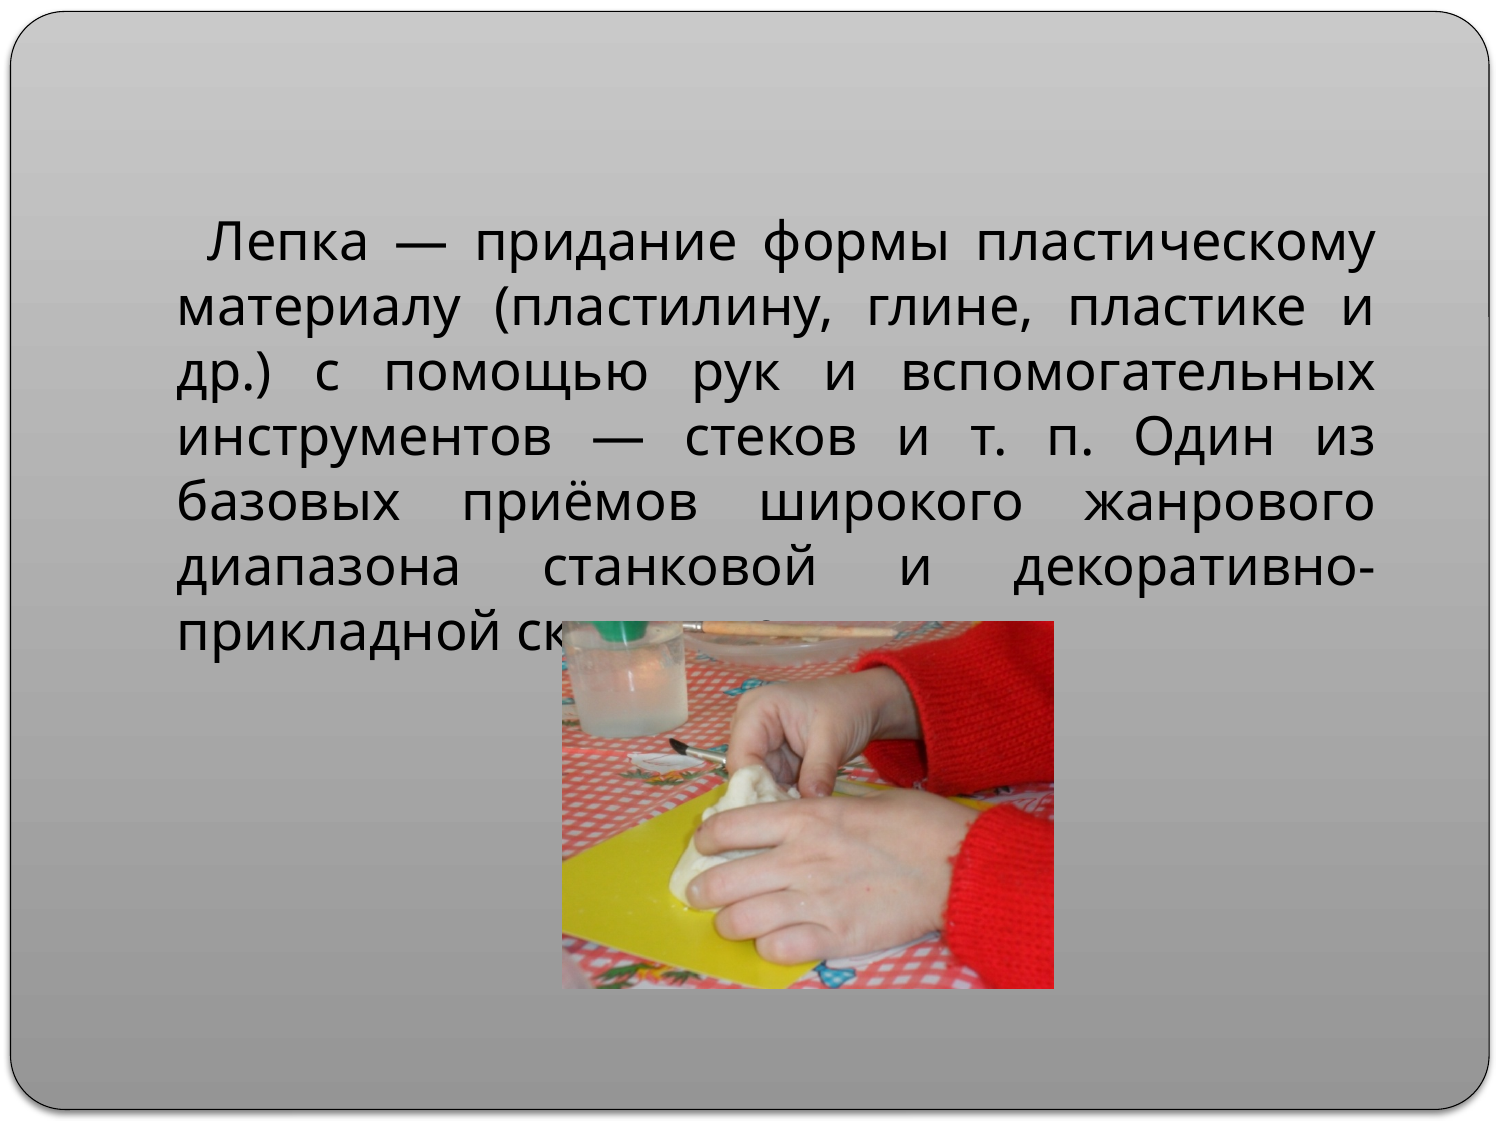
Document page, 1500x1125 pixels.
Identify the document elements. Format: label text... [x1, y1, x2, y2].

list Лепка — придание формы пластическому материалу (пластилину, глине, пластике и др.) с помощью рук и вспомогательных инструментов — стеков и т. п. Один из базовых приёмов широкого жанрового диапазона станковой и декоративно-прикладной скульптуры. [117, 199, 1393, 950]
picture [562, 620, 1054, 990]
